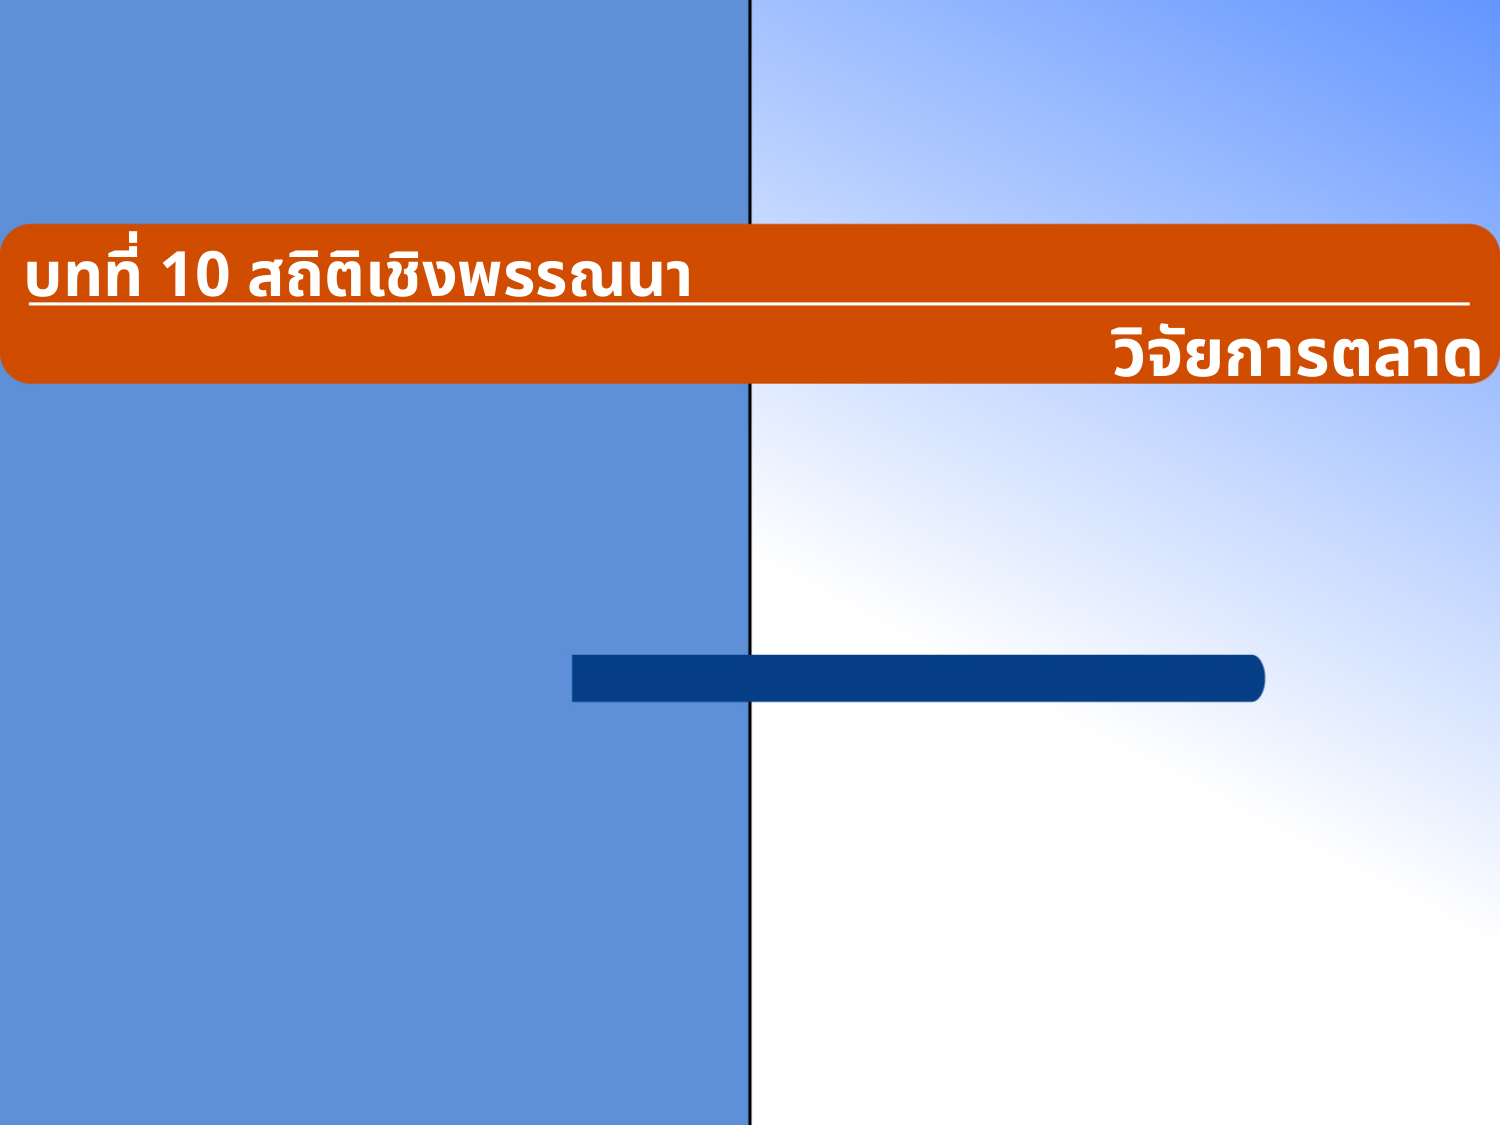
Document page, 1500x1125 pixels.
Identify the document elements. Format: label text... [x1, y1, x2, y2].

text_box บทที่ 10 สถิติเชิงพรรณนา [23, 227, 1477, 317]
text_box วิจัยการตลาด [47, 302, 1500, 398]
picture [0, 0, 1500, 1125]
